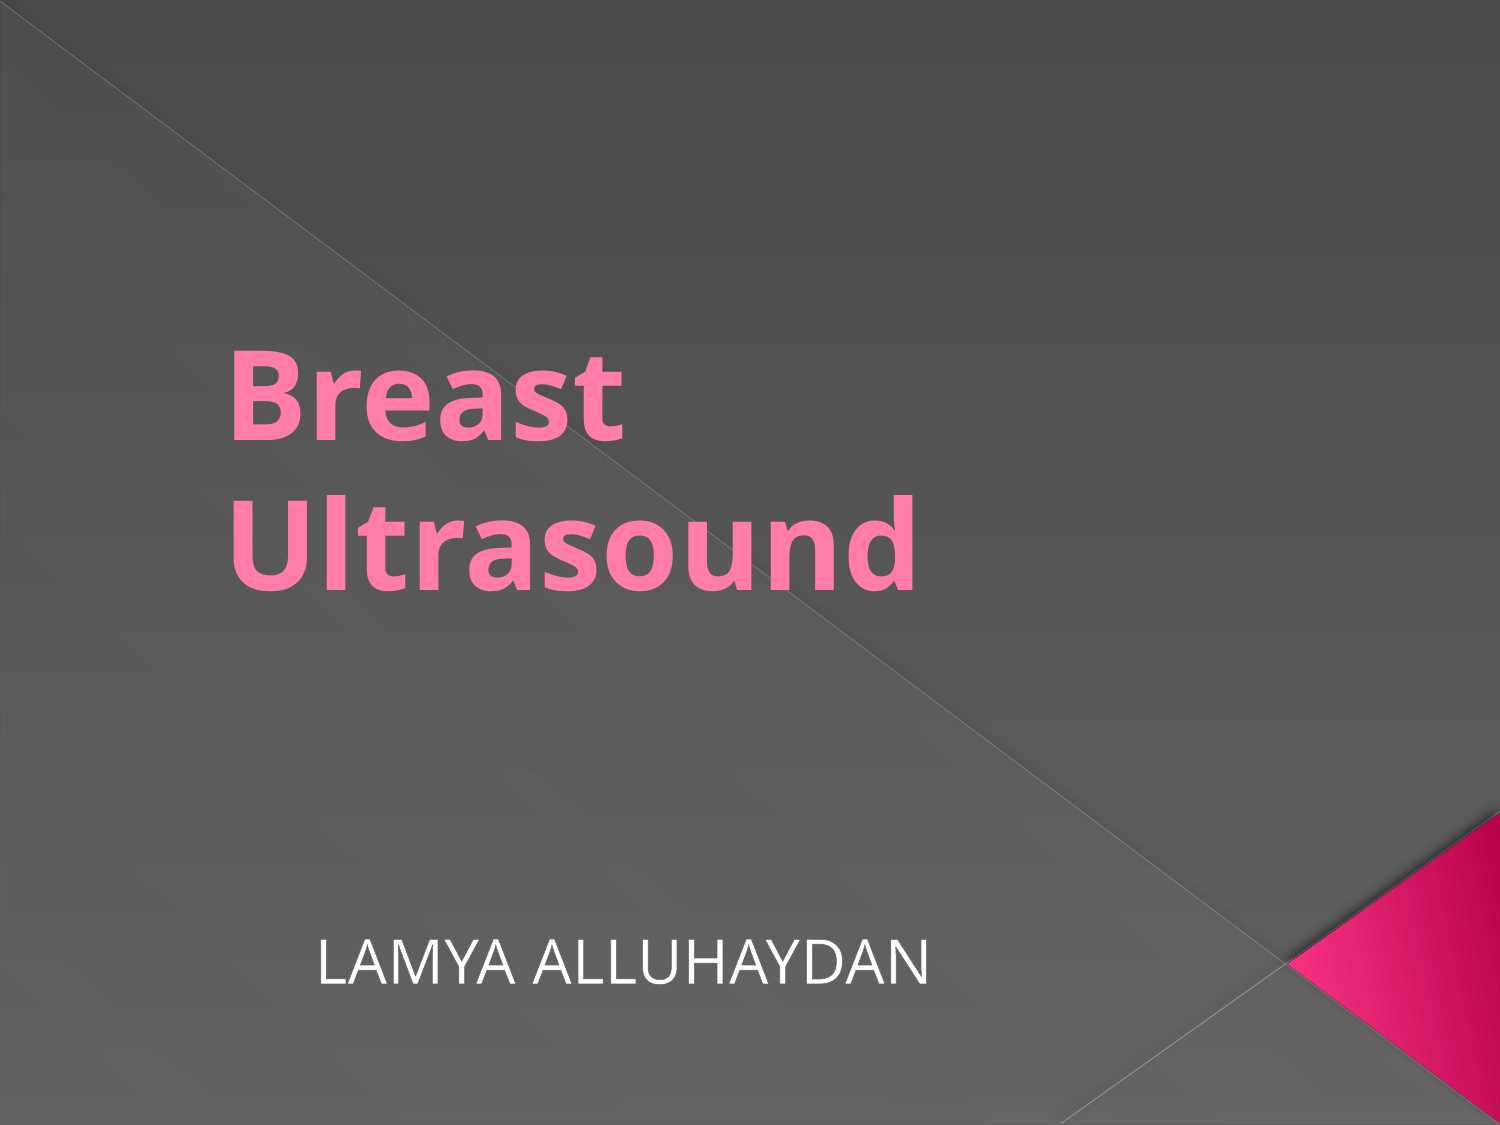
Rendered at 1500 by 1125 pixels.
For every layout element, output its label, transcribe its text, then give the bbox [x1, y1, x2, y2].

subtitle LAMYA ALLUHAYDAN [0, 914, 1172, 1079]
title Breast Ultrasound [128, 363, 1301, 623]
